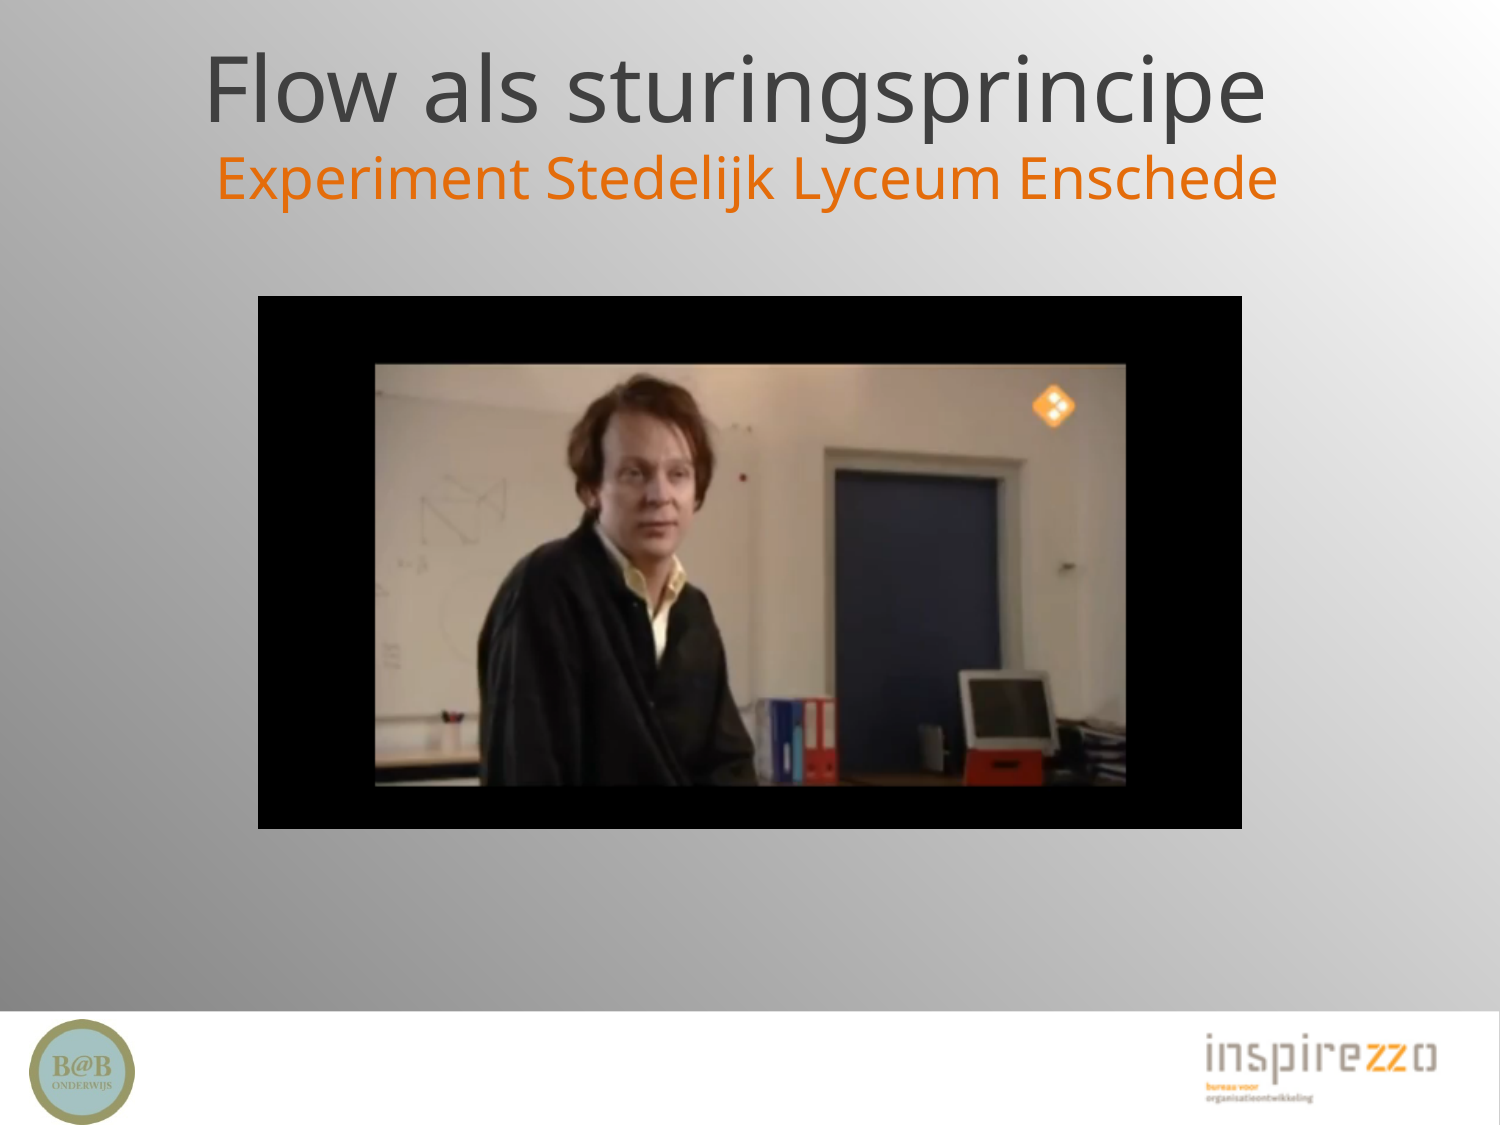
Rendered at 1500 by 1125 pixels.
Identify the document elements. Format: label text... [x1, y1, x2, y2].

picture [1091, 1015, 1494, 1123]
picture [258, 295, 1242, 830]
text_box Flow als sturingsprincipe Experiment Stedelijk Lyceum Enschede [18, 23, 1478, 219]
picture [29, 1019, 136, 1125]
text_box [0, 1009, 1500, 1125]
